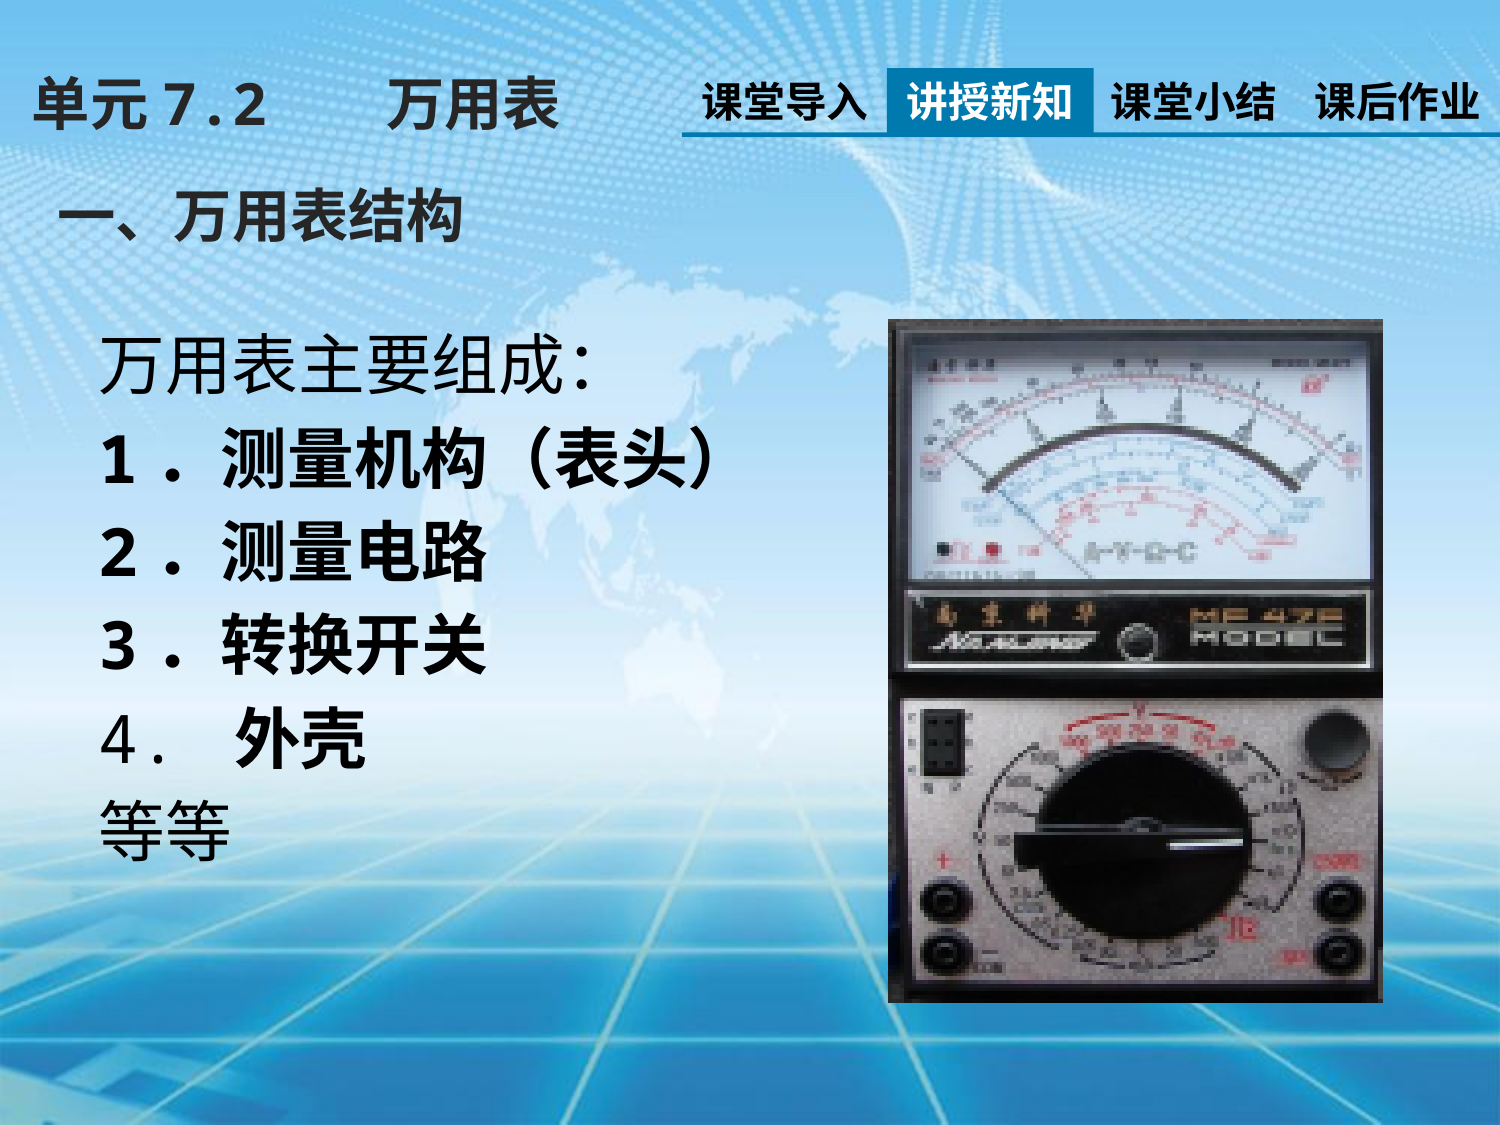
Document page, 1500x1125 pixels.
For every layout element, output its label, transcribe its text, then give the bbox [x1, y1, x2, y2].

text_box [16, 59, 1500, 146]
text_box 一、万用表结构 [42, 171, 1322, 257]
text_box 万用表主要组成： 1．测量机构（表头） 2．测量电路 3．转换开关 4. 外壳 等等 [83, 315, 786, 925]
picture [0, 0, 1500, 1125]
